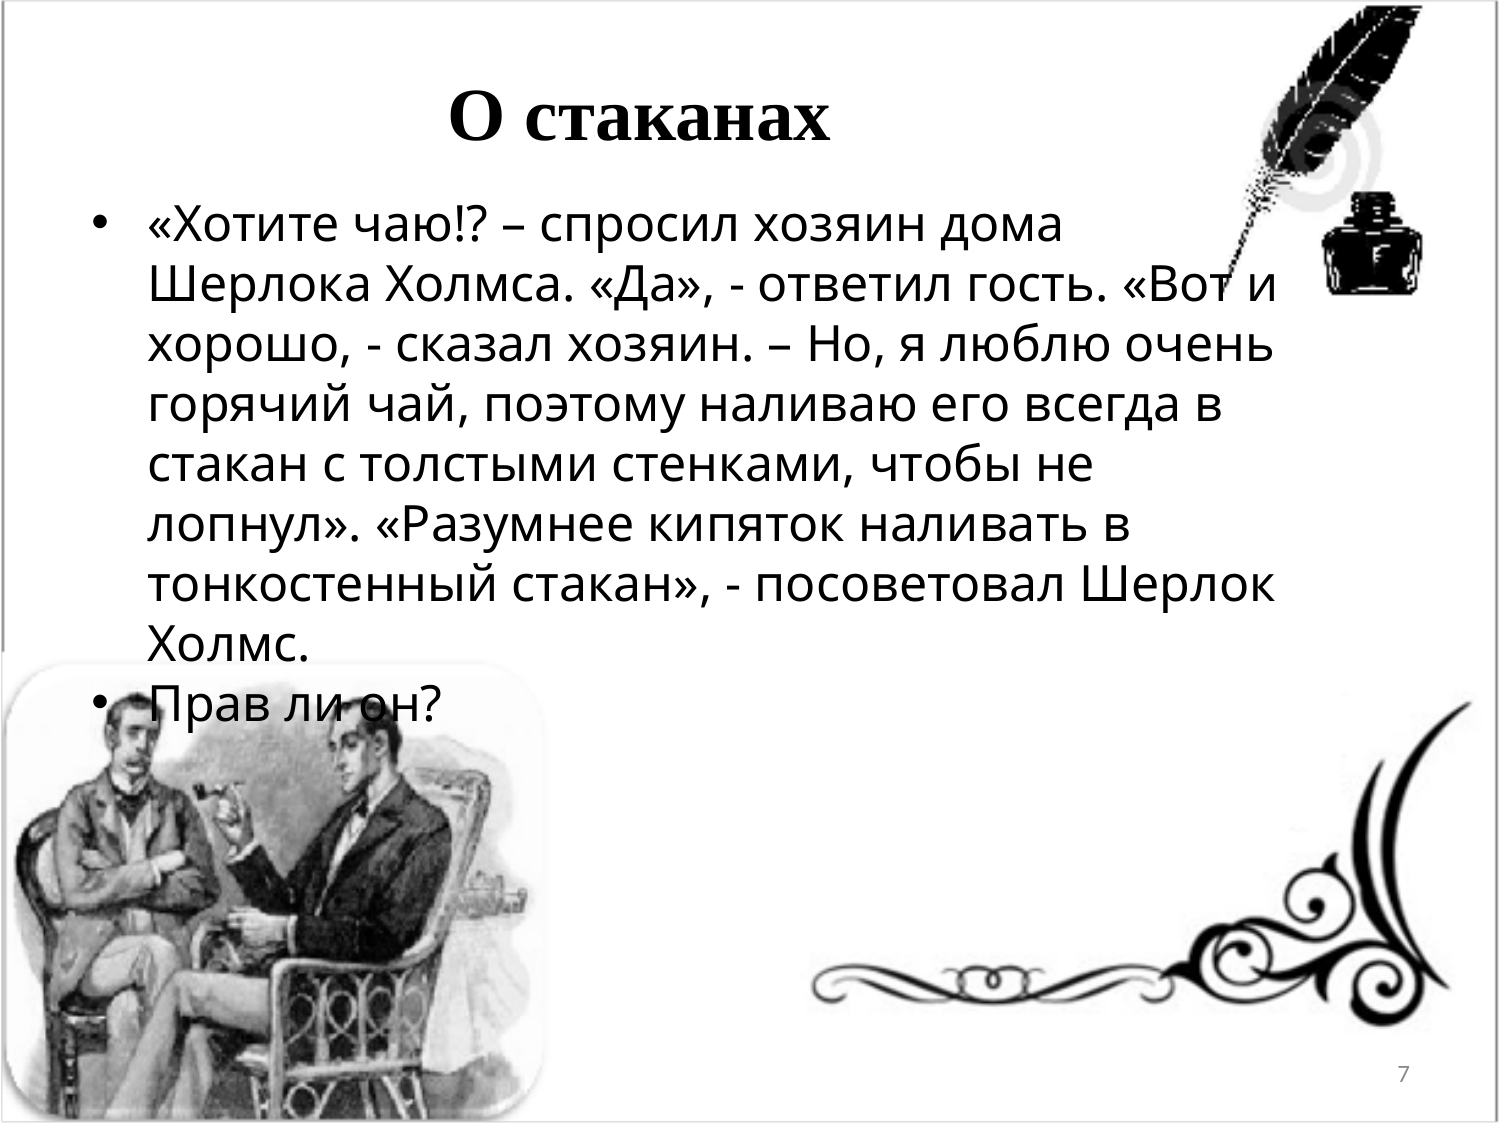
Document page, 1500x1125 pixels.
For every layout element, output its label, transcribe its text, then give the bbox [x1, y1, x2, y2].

text_box О стаканах [433, 58, 847, 163]
slide_number 7 [1074, 1042, 1425, 1103]
text_box «Хотите чаю!? – спросил хозяин дома Шерлока Холмса. «Да», - ответил гость. «Вот и хорошо, - сказал хозяин. – Но, я люблю очень горячий чай, поэтому наливаю его всегда в стакан с толстыми стенками, чтобы не лопнул». «Разумнее кипяток наливать в тонкостенный стакан», - посоветовал Шерлок Холмс. Прав ли он? [76, 184, 1306, 800]
picture [0, 0, 1500, 1125]
